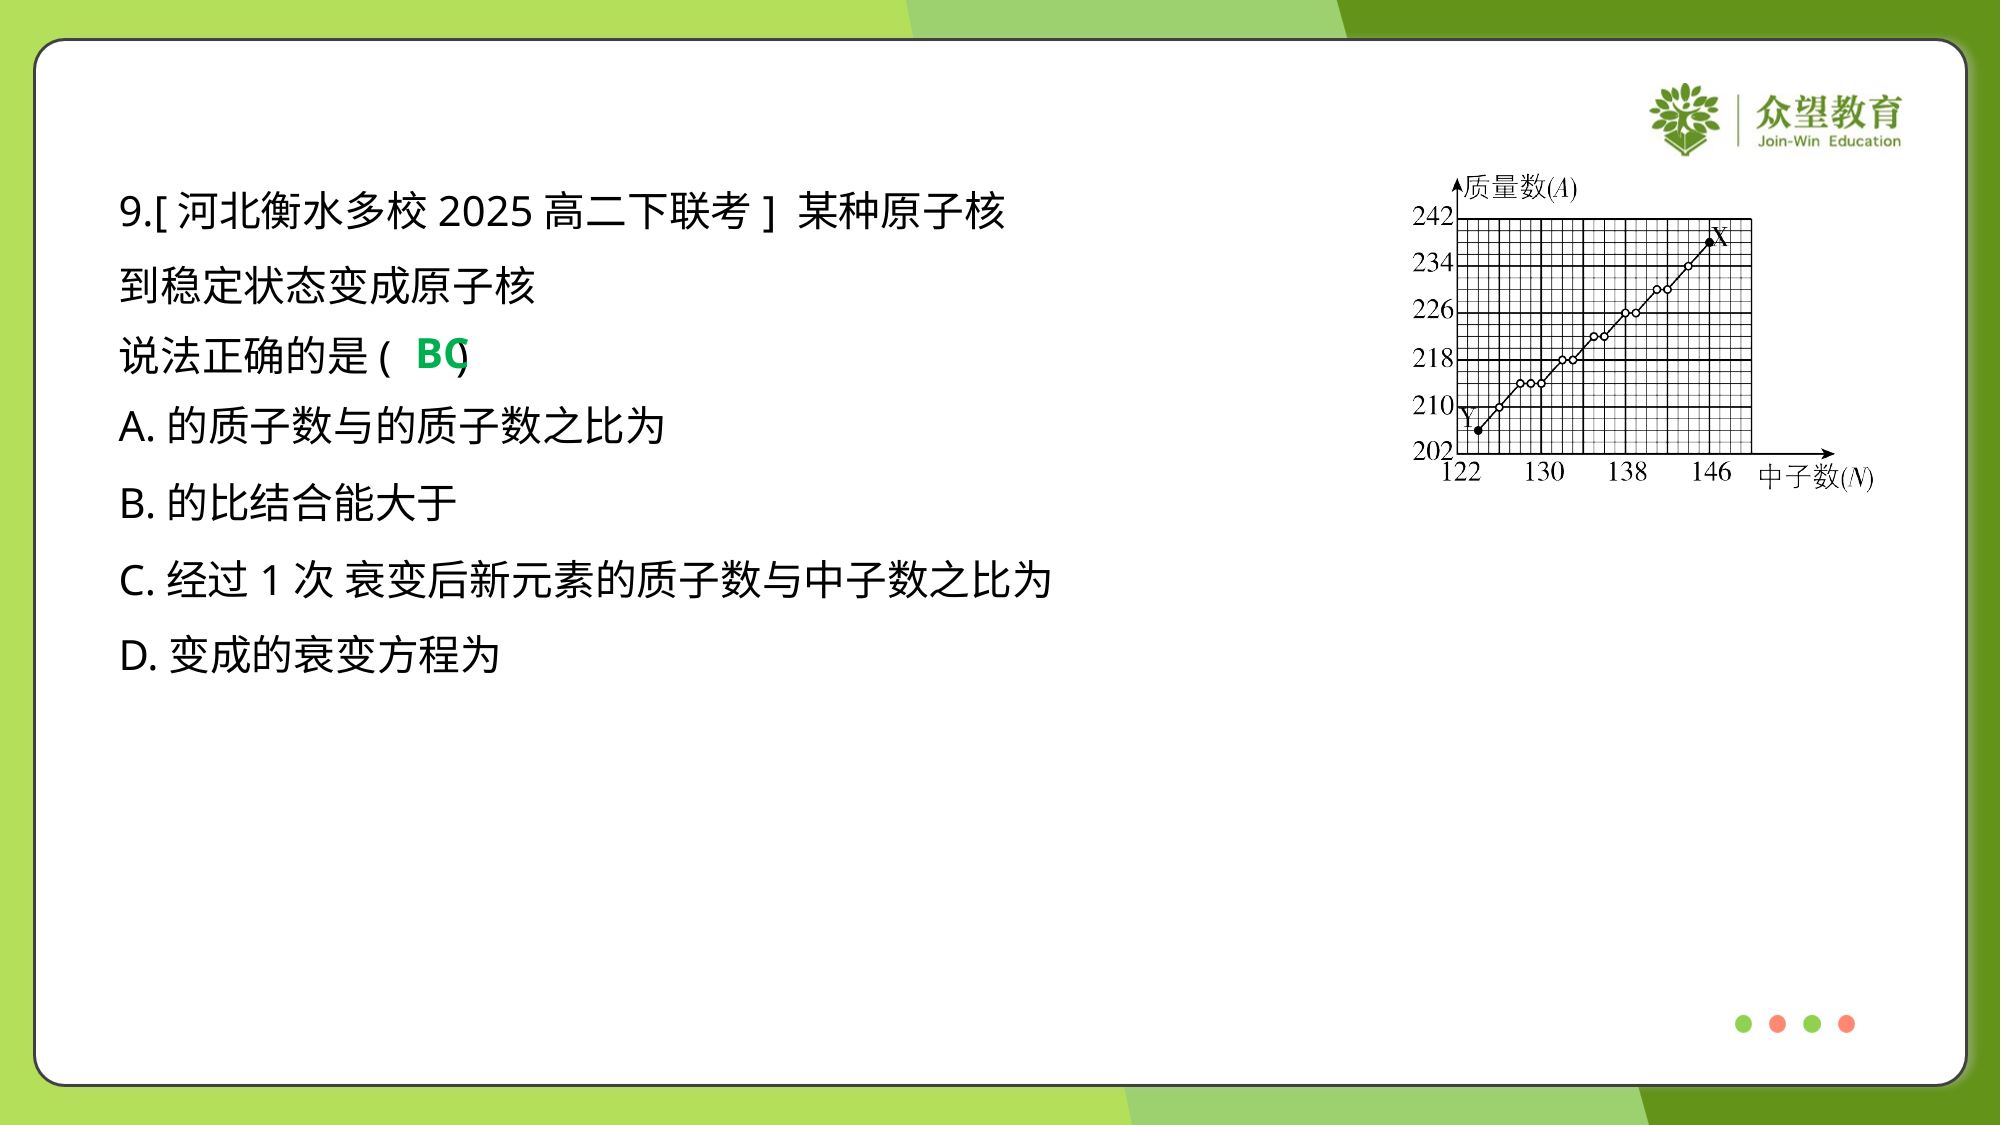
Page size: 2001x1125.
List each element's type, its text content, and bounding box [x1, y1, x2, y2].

picture [0, 0, 2000, 1125]
text_box BC [399, 306, 486, 371]
